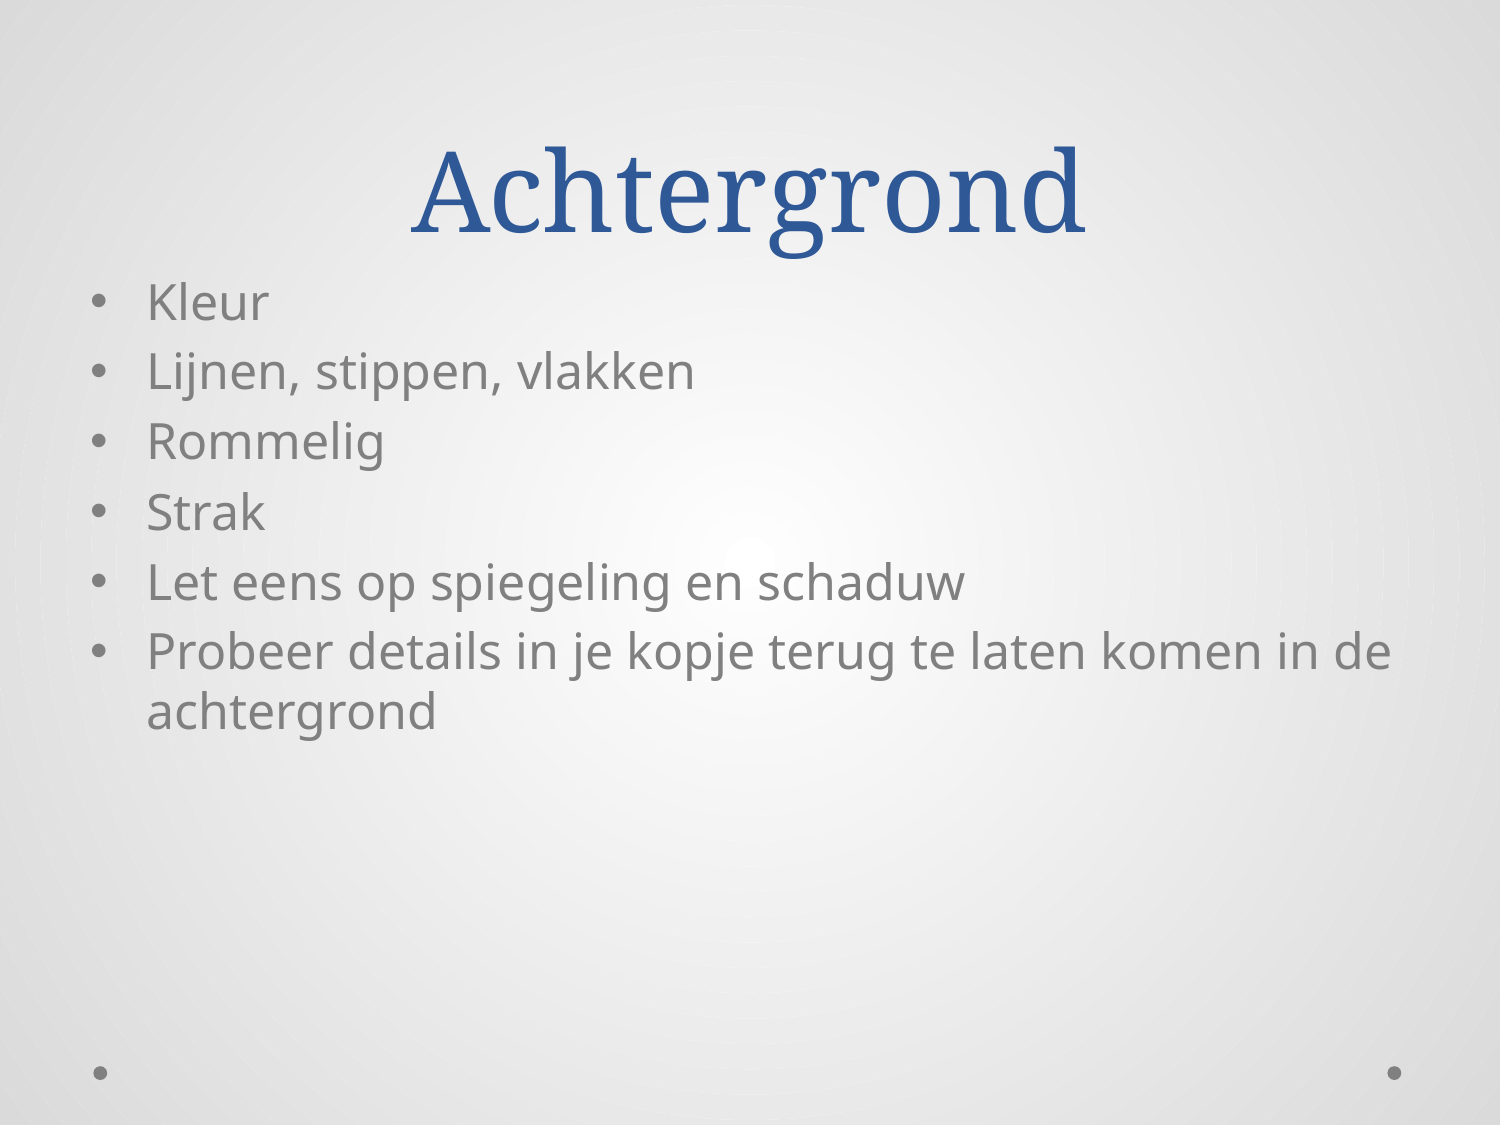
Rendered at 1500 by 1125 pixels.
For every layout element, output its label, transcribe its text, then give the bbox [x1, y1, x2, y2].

list Kleur Lijnen, stippen, vlakken Rommelig Strak Let eens op spiegeling en schaduw Probeer details in je kopje terug te laten komen in de achtergrond [75, 262, 1425, 1005]
title Achtergrond [75, 0, 1425, 262]
